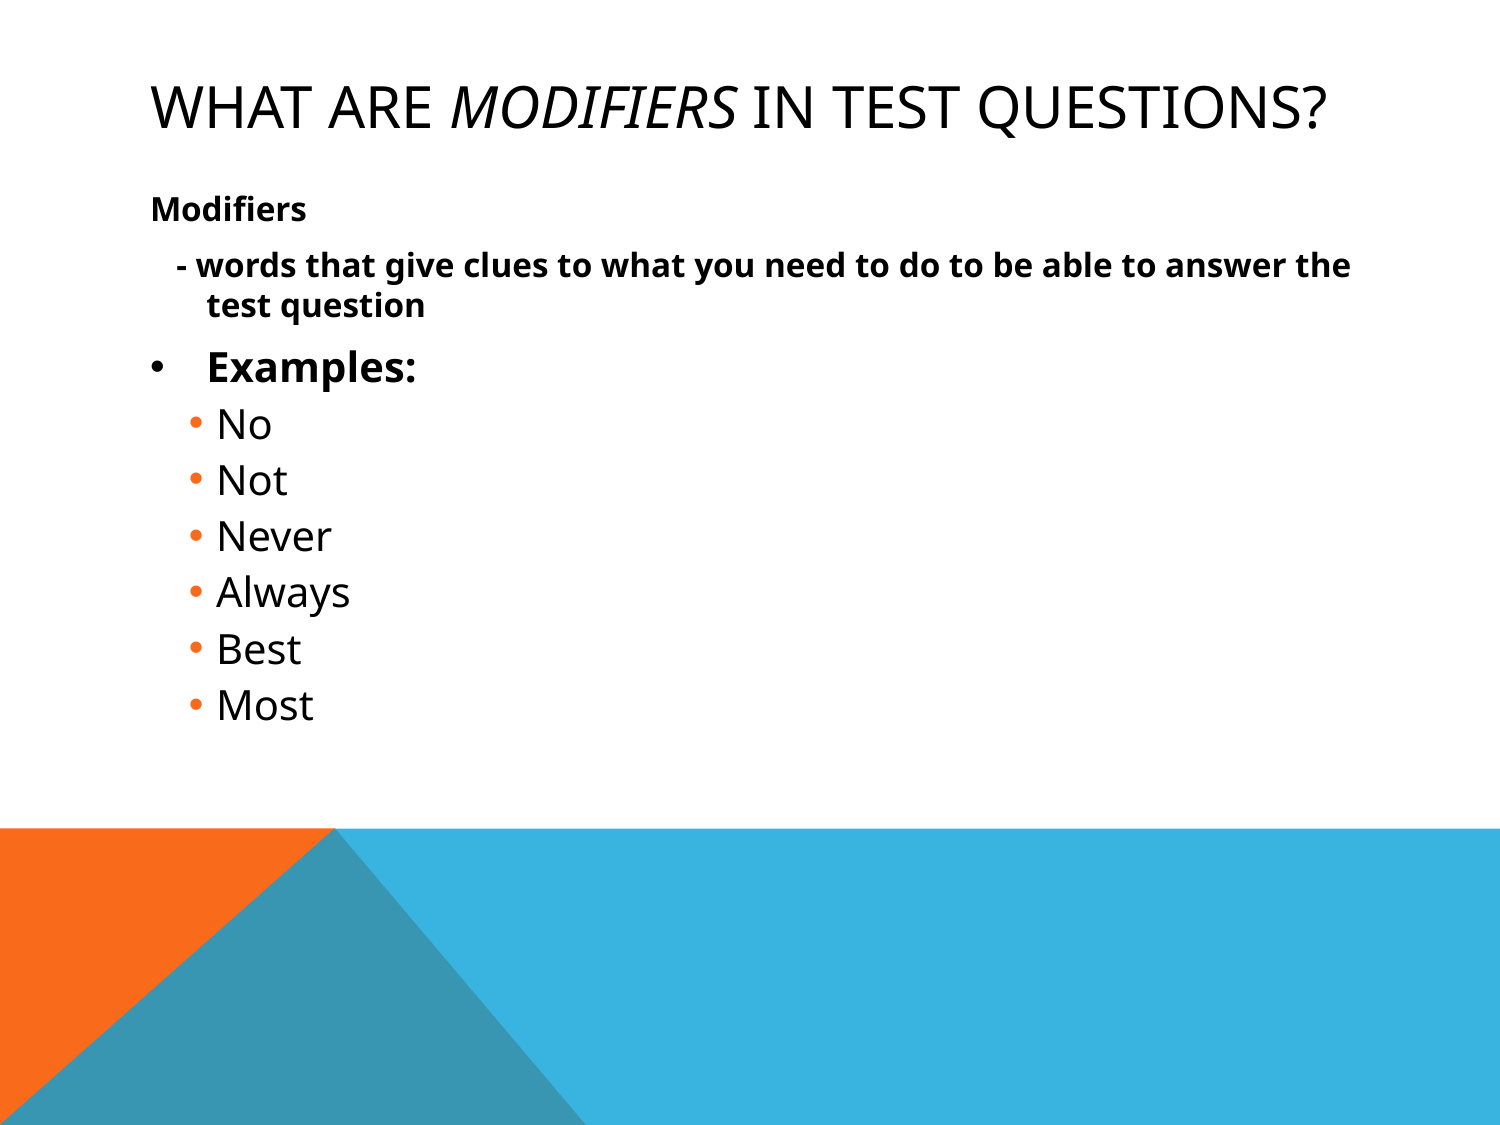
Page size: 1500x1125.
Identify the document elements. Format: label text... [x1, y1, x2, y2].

title What are Modifiers in test questions? [135, 60, 1369, 150]
list Modifiers - words that give clues to what you need to do to be able to answer the test question Examples: No Not Never Always Best Most [135, 180, 1369, 768]
